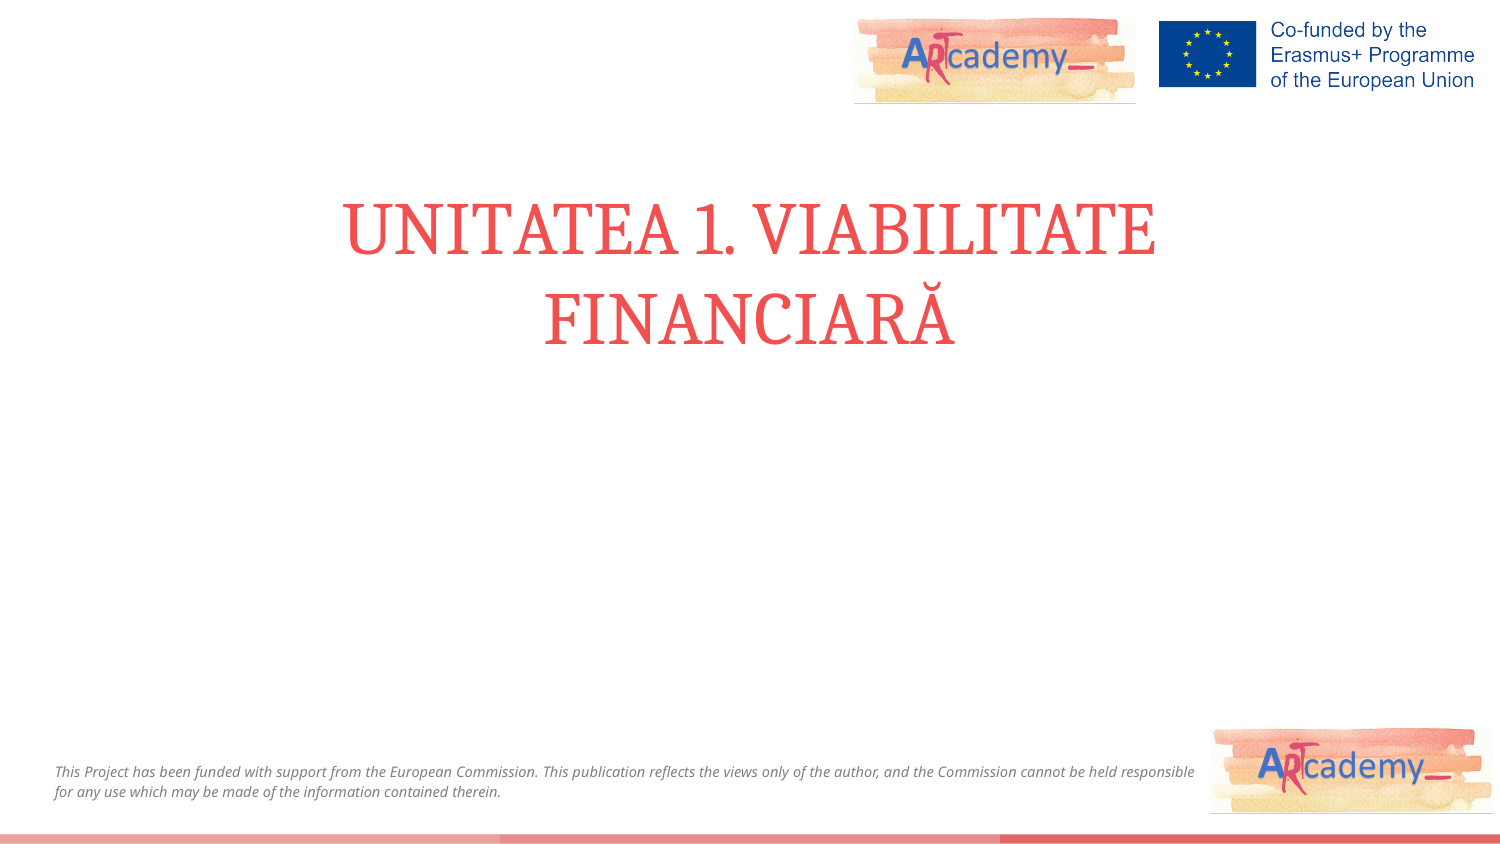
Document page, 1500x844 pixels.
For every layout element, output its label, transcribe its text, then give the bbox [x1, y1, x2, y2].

picture [854, 0, 1137, 134]
title UNITATEA 1. VIABILITATE FINANCIARĂ [164, 167, 1336, 375]
picture [1210, 709, 1493, 844]
picture [1158, 21, 1474, 91]
text_box This Project has been funded with support from the European Commission. This publication reflects the views only of the author, and the Commission cannot be held responsible for any use which may be made of the information contained therein. [39, 754, 1205, 799]
